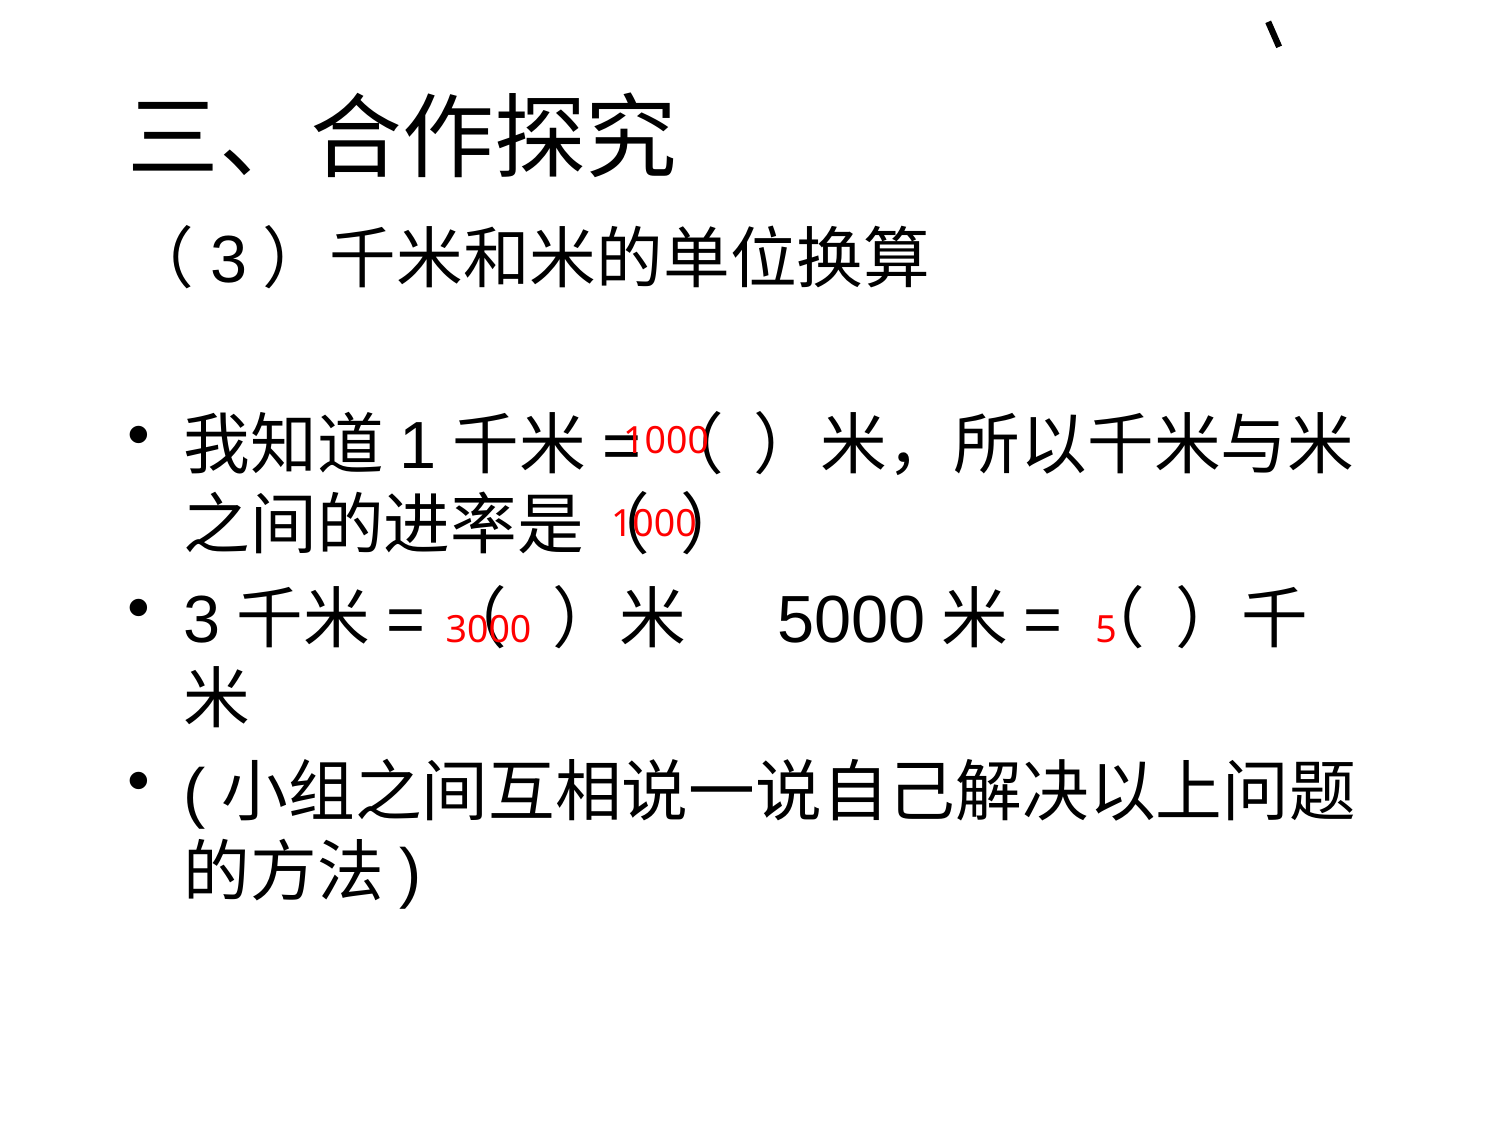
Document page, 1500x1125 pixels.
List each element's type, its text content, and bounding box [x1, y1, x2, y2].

title 三、合作探究 [112, 24, 1240, 197]
text_box 1000 [608, 408, 774, 469]
text_box 5 [1080, 597, 1140, 658]
text_box 1000 [596, 491, 738, 552]
list （3）千米和米的单位换算 我知道1千米=（ ）米，所以千米与米之间的进率是（ ） 3千米=（ ）米 5000米=（ ）千米 (小组之间互相说一说自己解决以上问题的方法) [111, 207, 1375, 1024]
text_box 3000 [430, 597, 585, 658]
